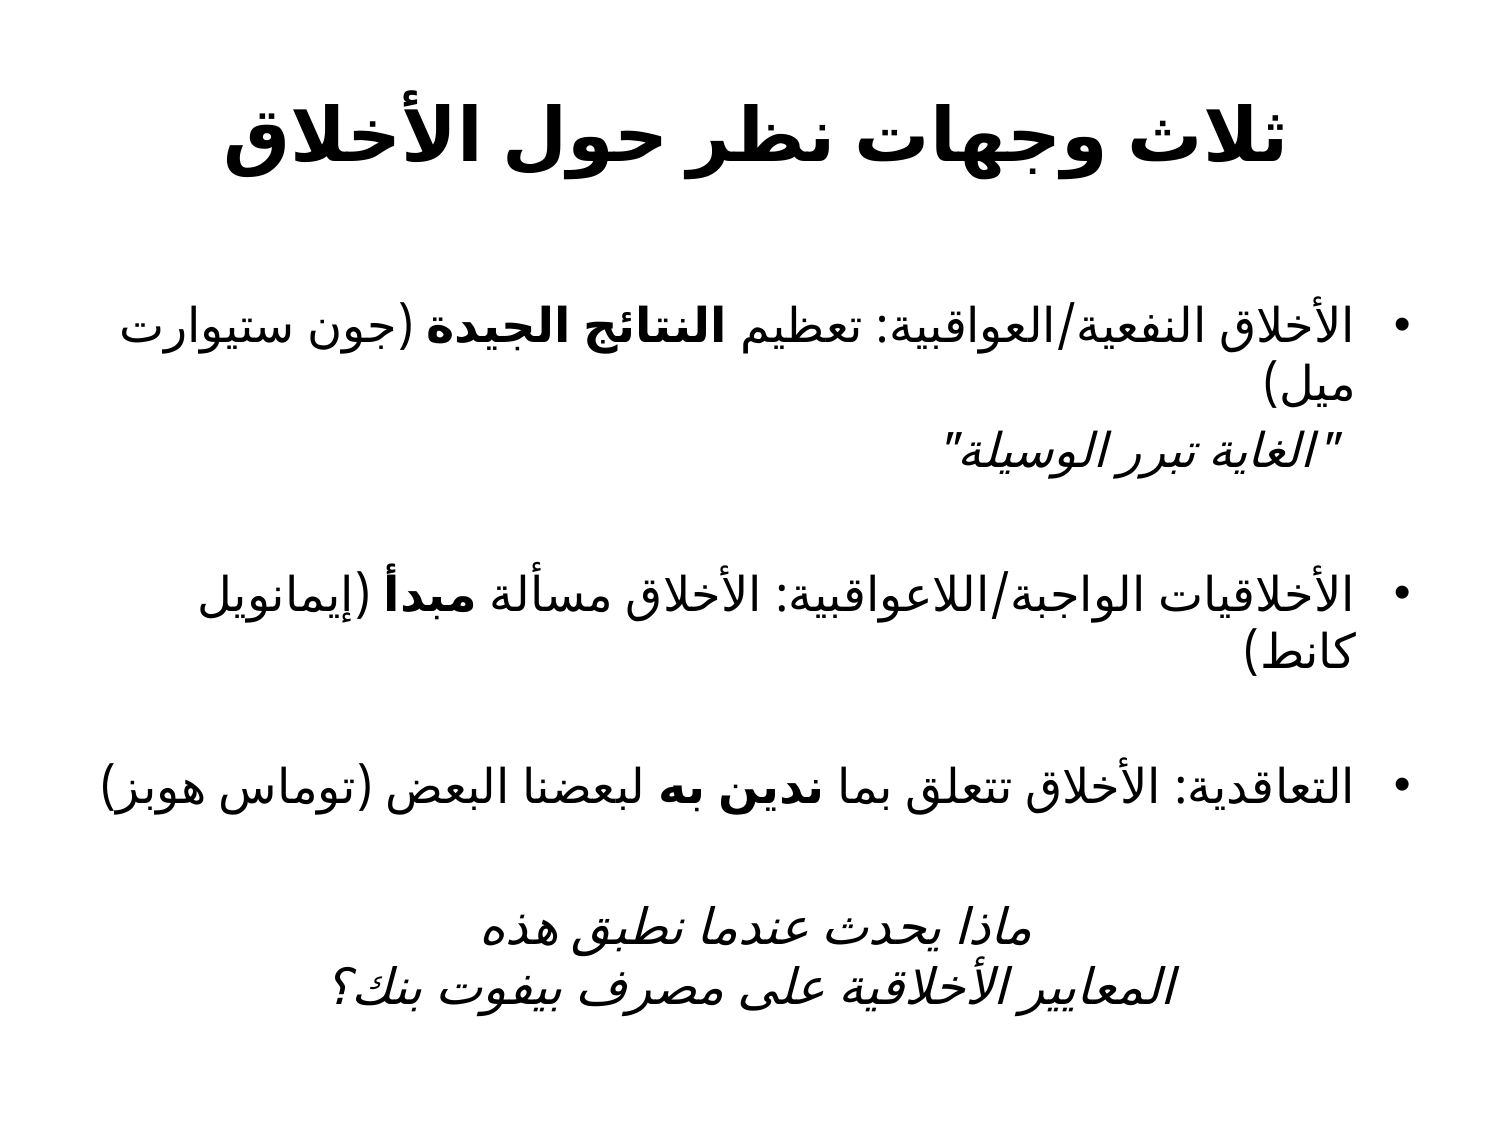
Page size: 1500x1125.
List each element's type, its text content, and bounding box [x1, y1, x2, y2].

list الأخلاق النفعية/العواقبية: تعظيم النتائج الجيدة (جون ستيوارت ميل) "الغاية تبرر الوسيلة" الأخلاقيات الواجبة/اللاعواقبية: الأخلاق مسألة مبدأ (إيمانويل كانط) التعاقدية: الأخلاق تتعلق بما ندين به لبعضنا البعض (توماس هوبز) [75, 287, 1425, 863]
text_box ماذا يحدث عندما نطبق هذه المعايير الأخلاقية على مصرف بيفوت بنك؟ [0, 887, 1500, 1023]
text_box ثلاث وجهات نظر حول الأخلاق [37, 37, 1475, 225]
